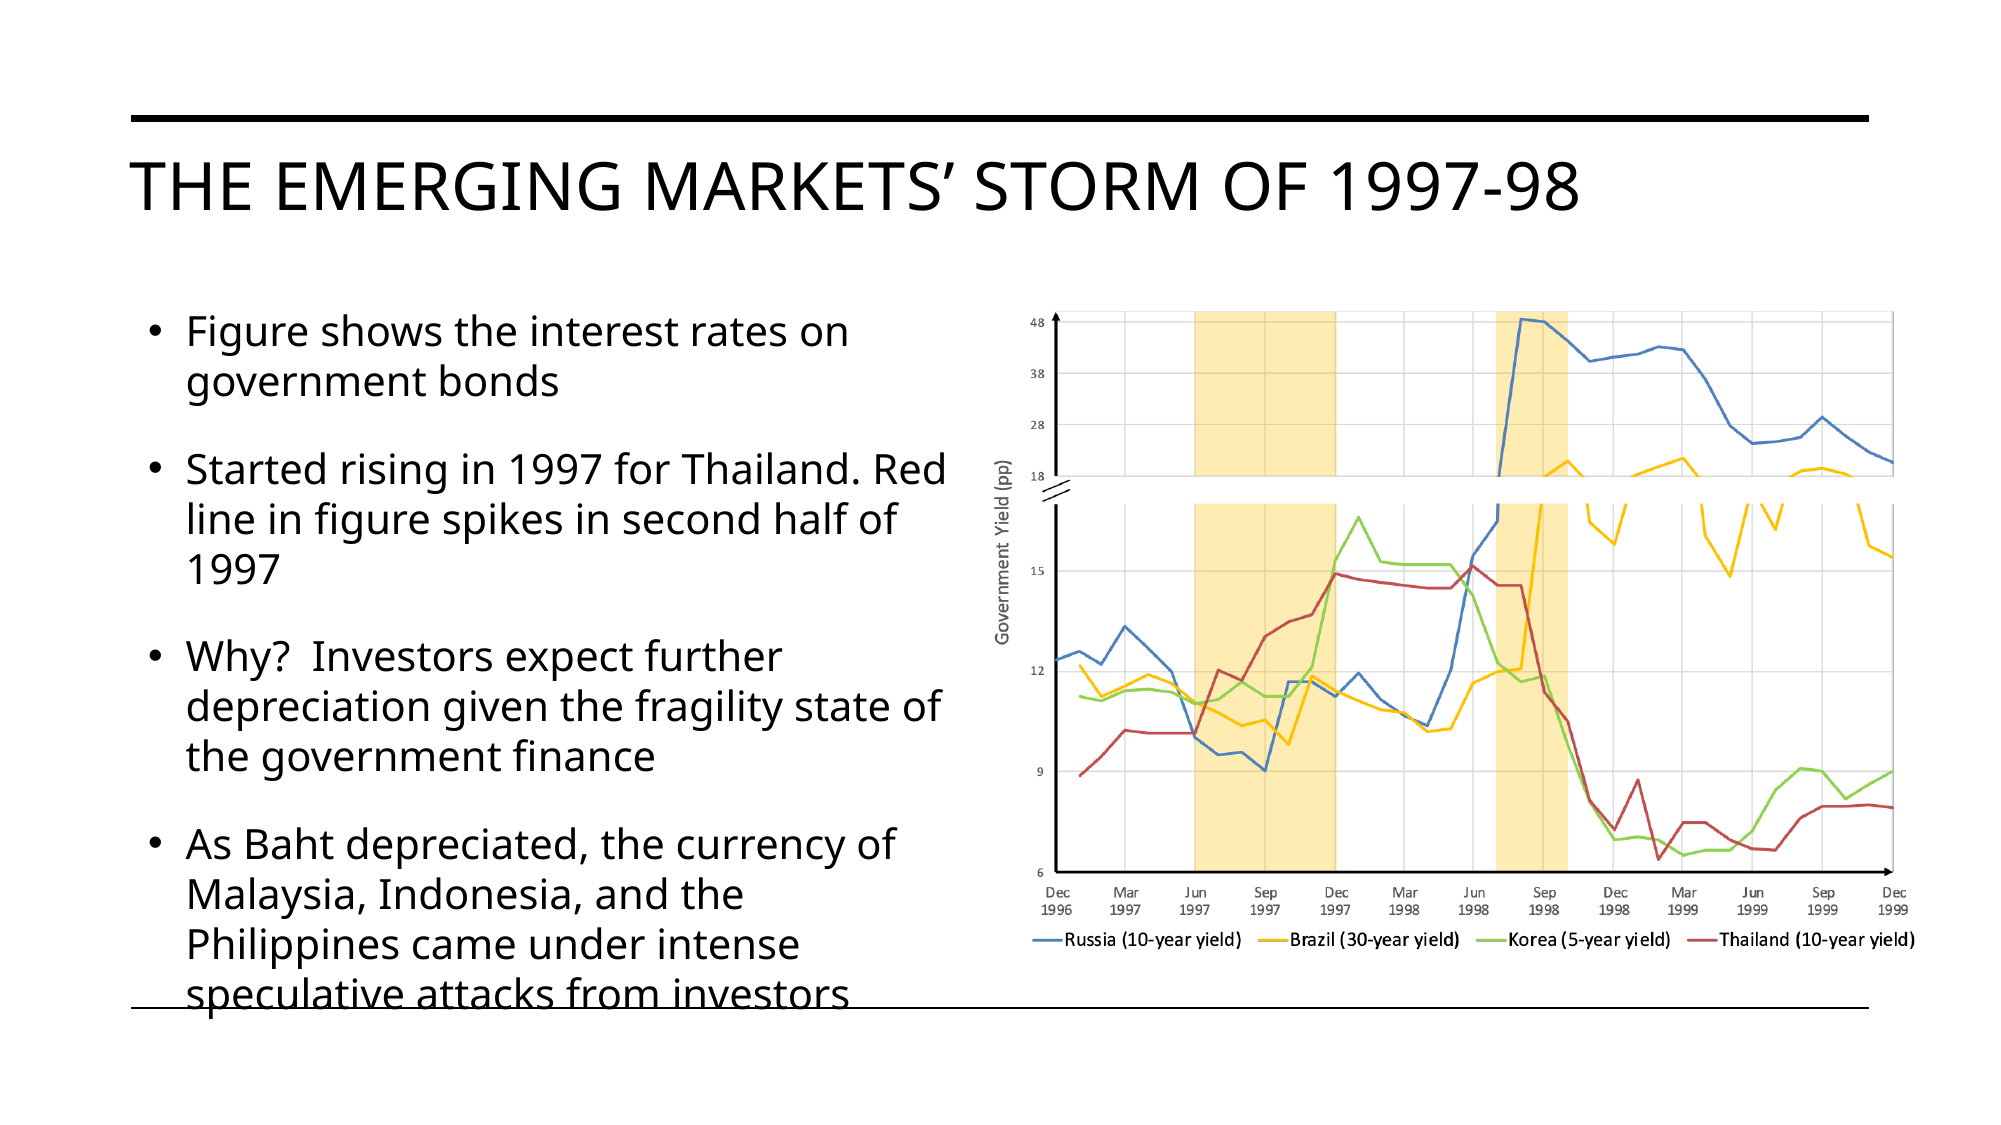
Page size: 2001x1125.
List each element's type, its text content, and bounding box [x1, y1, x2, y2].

title The emerging markets’ storm of 1997-98 [114, 136, 1869, 221]
list Figure shows the interest rates on government bonds Started rising in 1997 for Thailand. Red line in figure spikes in second half of 1997 Why? Investors expect further depreciation given the fragility state of the government finance As Baht depreciated, the currency of Malaysia, Indonesia, and the Philippines came under intense speculative attacks from investors [133, 297, 984, 982]
picture [983, 297, 1919, 956]
